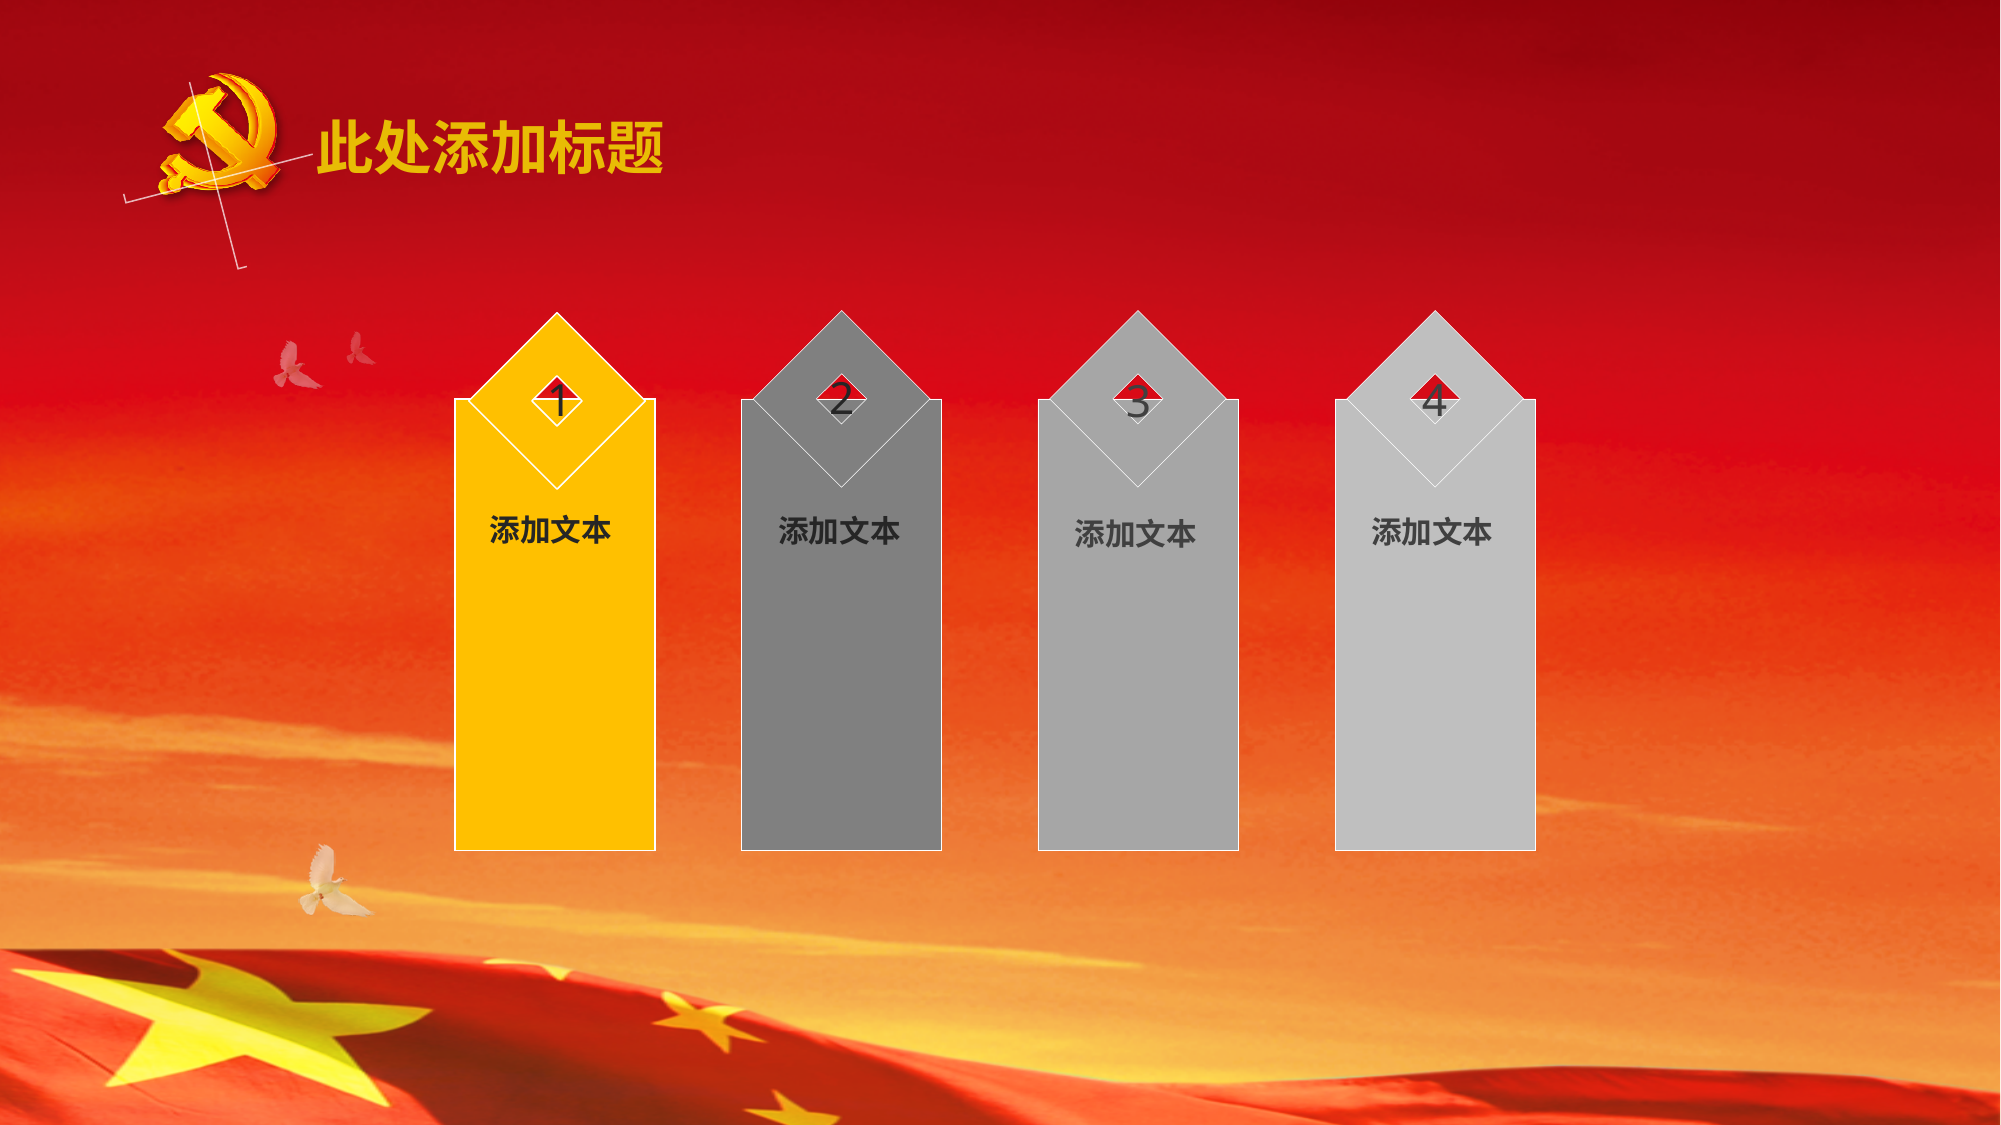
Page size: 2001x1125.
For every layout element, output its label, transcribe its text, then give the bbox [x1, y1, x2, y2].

text_box 此处添加标题 [45, 103, 680, 189]
picture [0, 0, 2001, 1125]
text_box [741, 336, 998, 851]
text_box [1334, 336, 1599, 851]
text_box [454, 338, 731, 851]
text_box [1037, 336, 1315, 851]
